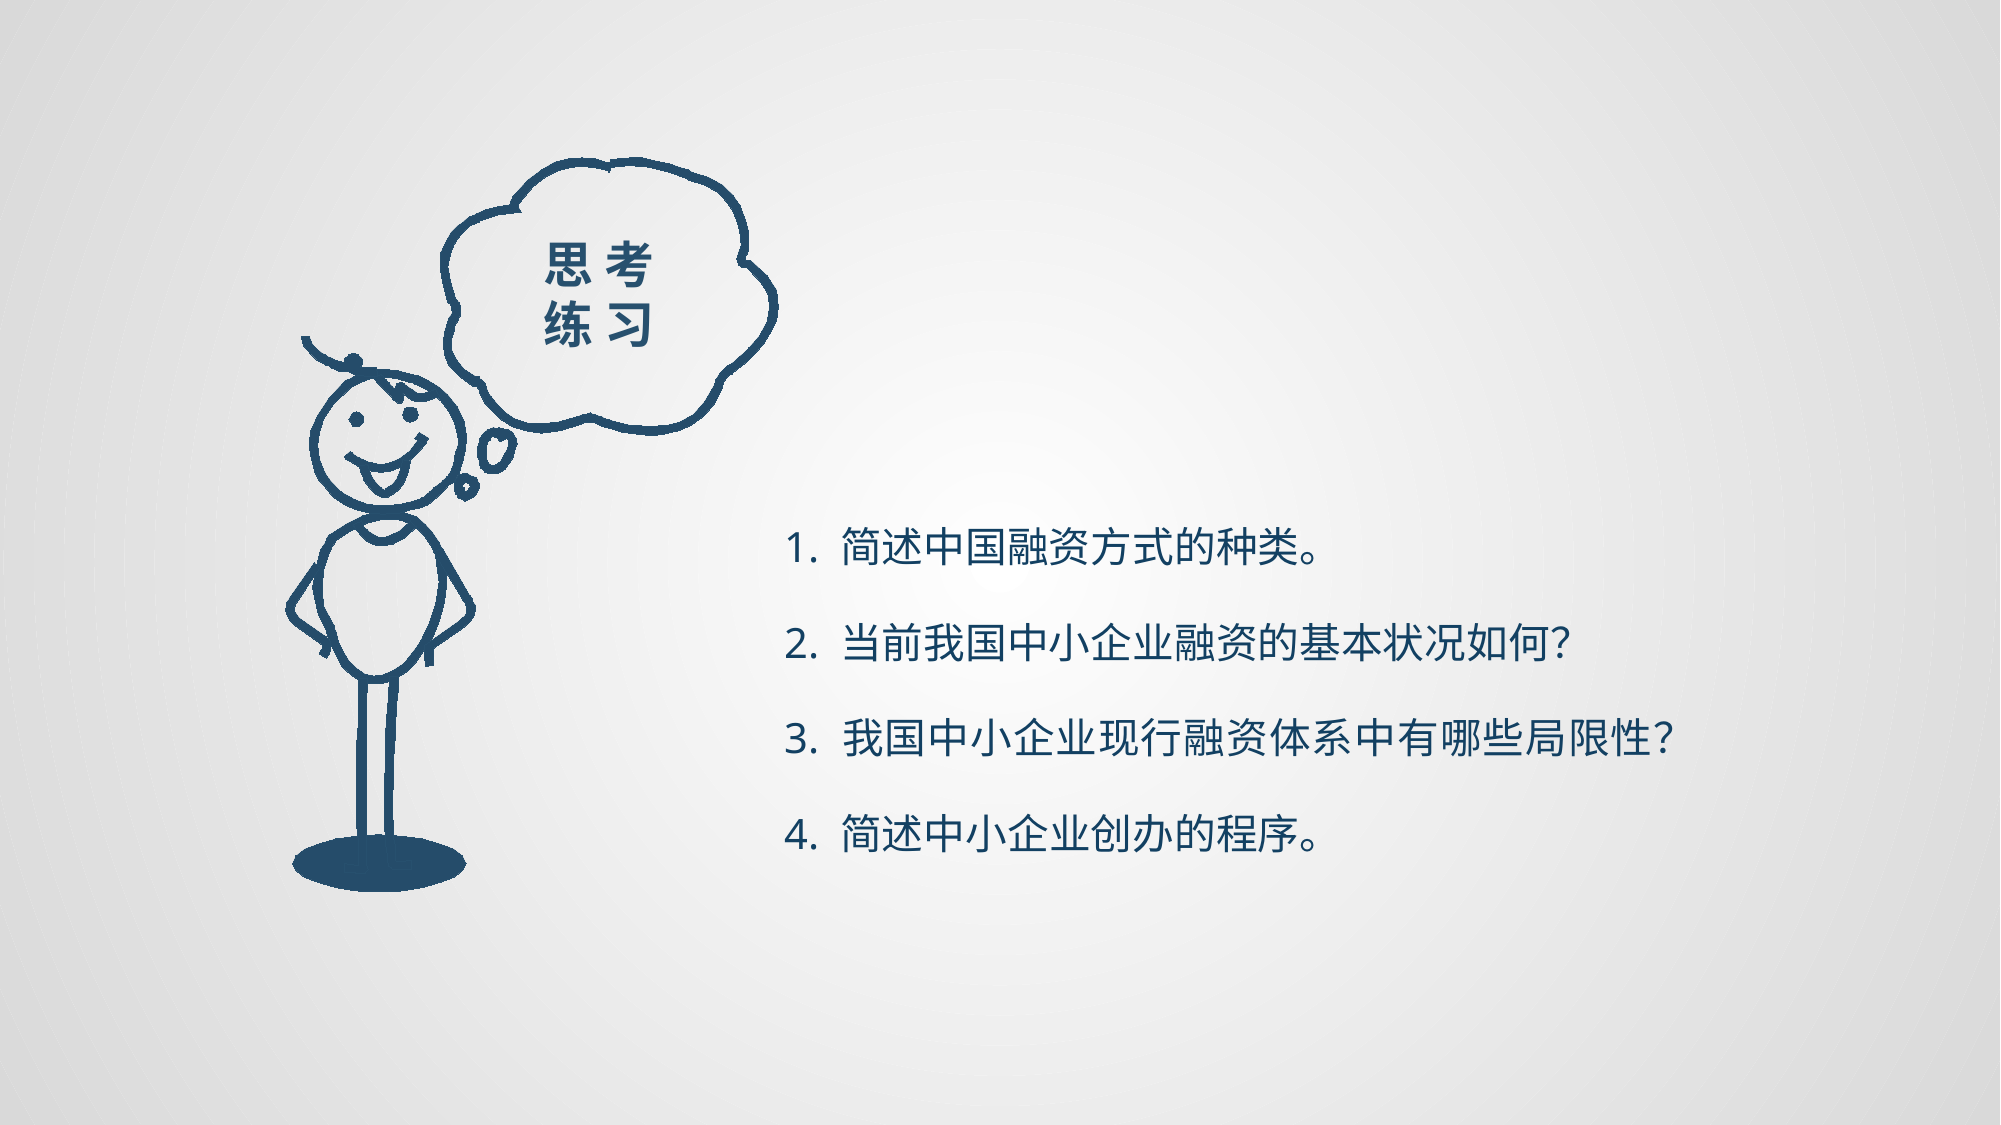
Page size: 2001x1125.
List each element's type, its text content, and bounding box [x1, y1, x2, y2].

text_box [285, 157, 779, 892]
text_box 1. 简述中国融资方式的种类。 2. 当前我国中小企业融资的基本状况如何？ 3. 我国中小企业现行融资体系中有哪些局限性？ 4. 简述中小企业创办的程序。 [779, 480, 1669, 866]
